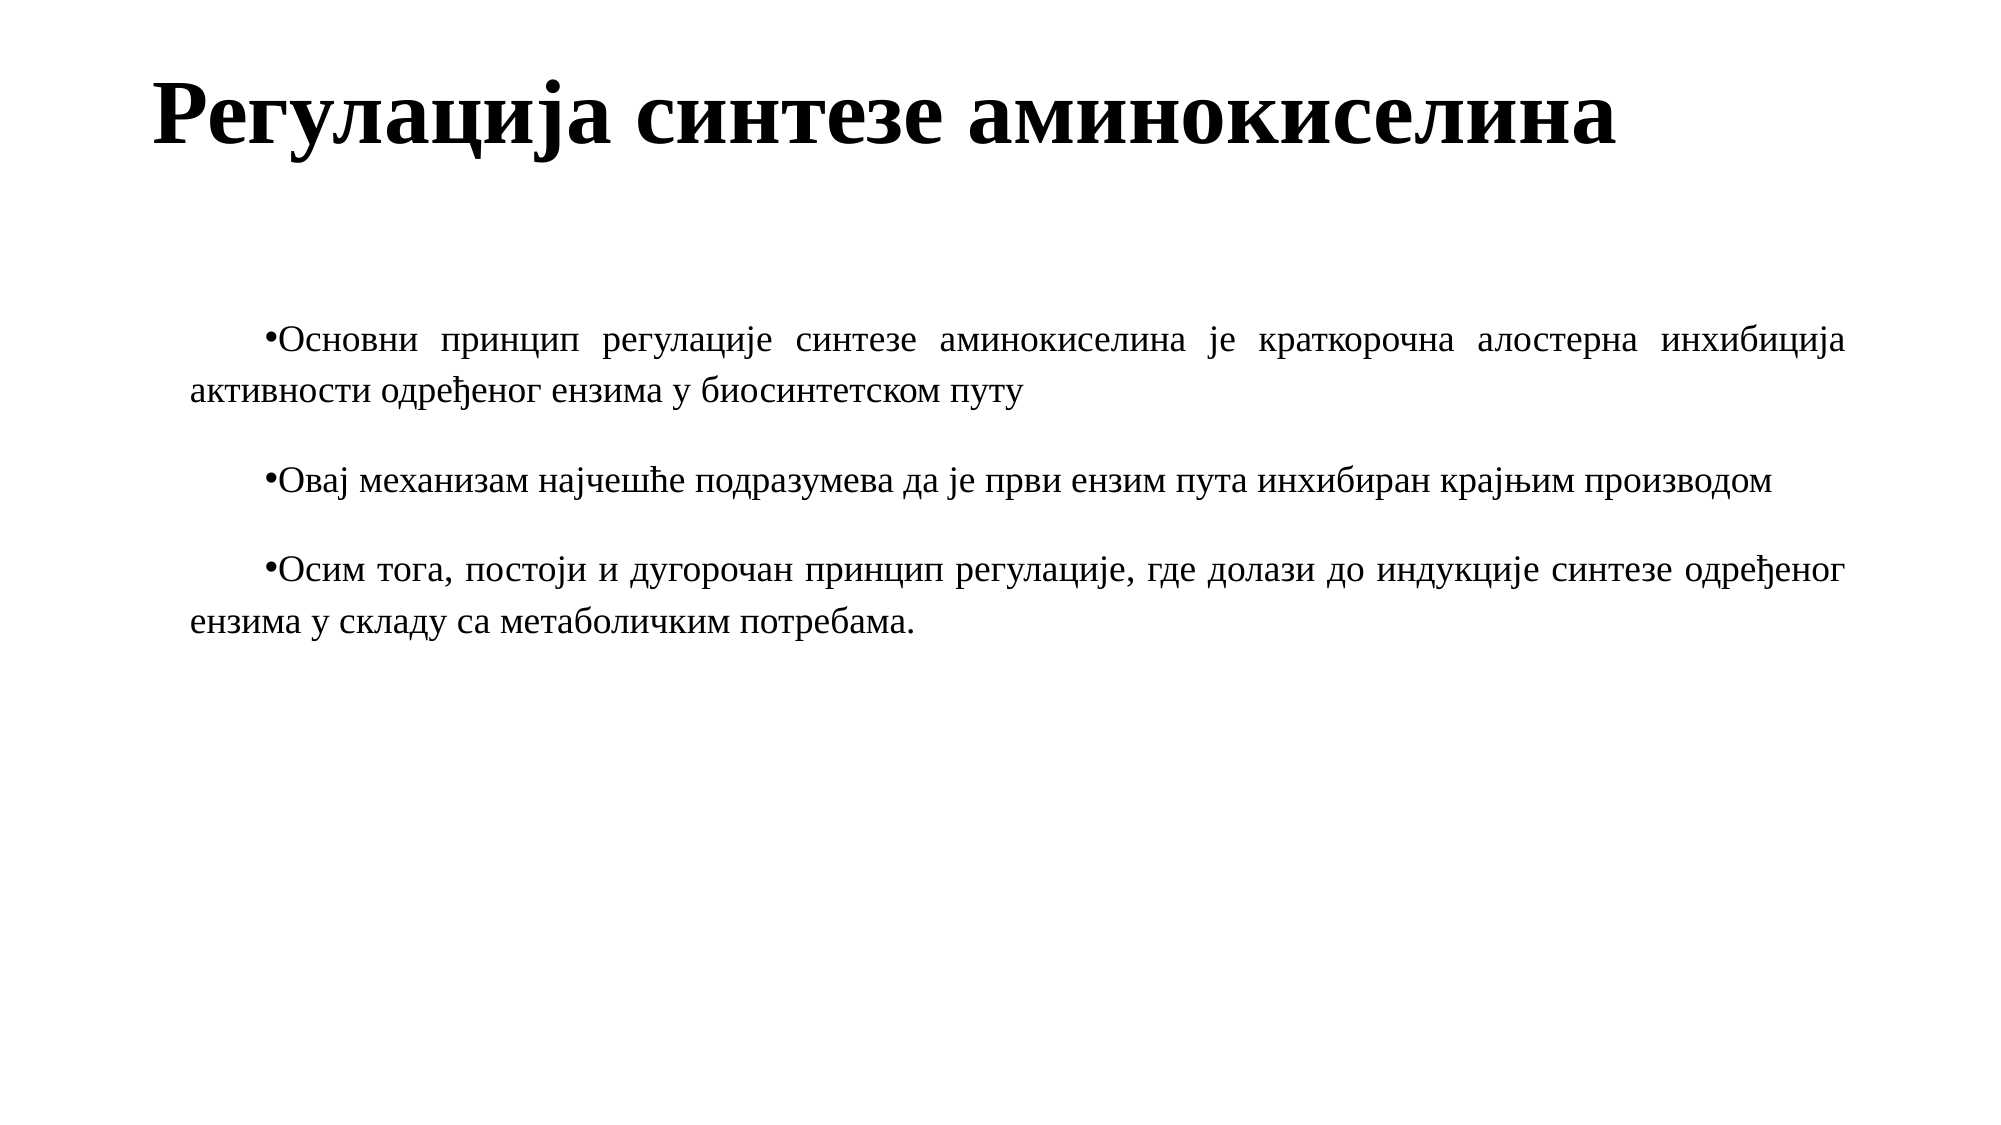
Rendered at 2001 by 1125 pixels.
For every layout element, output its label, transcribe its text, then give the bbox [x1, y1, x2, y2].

list Основни принцип регулације синтезе аминокиселина је краткорочна алостерна инхибиција активности одређеног ензима у биосинтетском путу Овај механизам најчешће подразумева да је први ензим пута инхибиран крајњим производом Осим тога, постоји и дугорочан принцип регулације, где долази до индукције синтезе одређеног ензима у складу са метаболичким потребама. [137, 299, 1863, 1014]
title Регулација синтезе аминокиселина [137, 59, 1863, 278]
